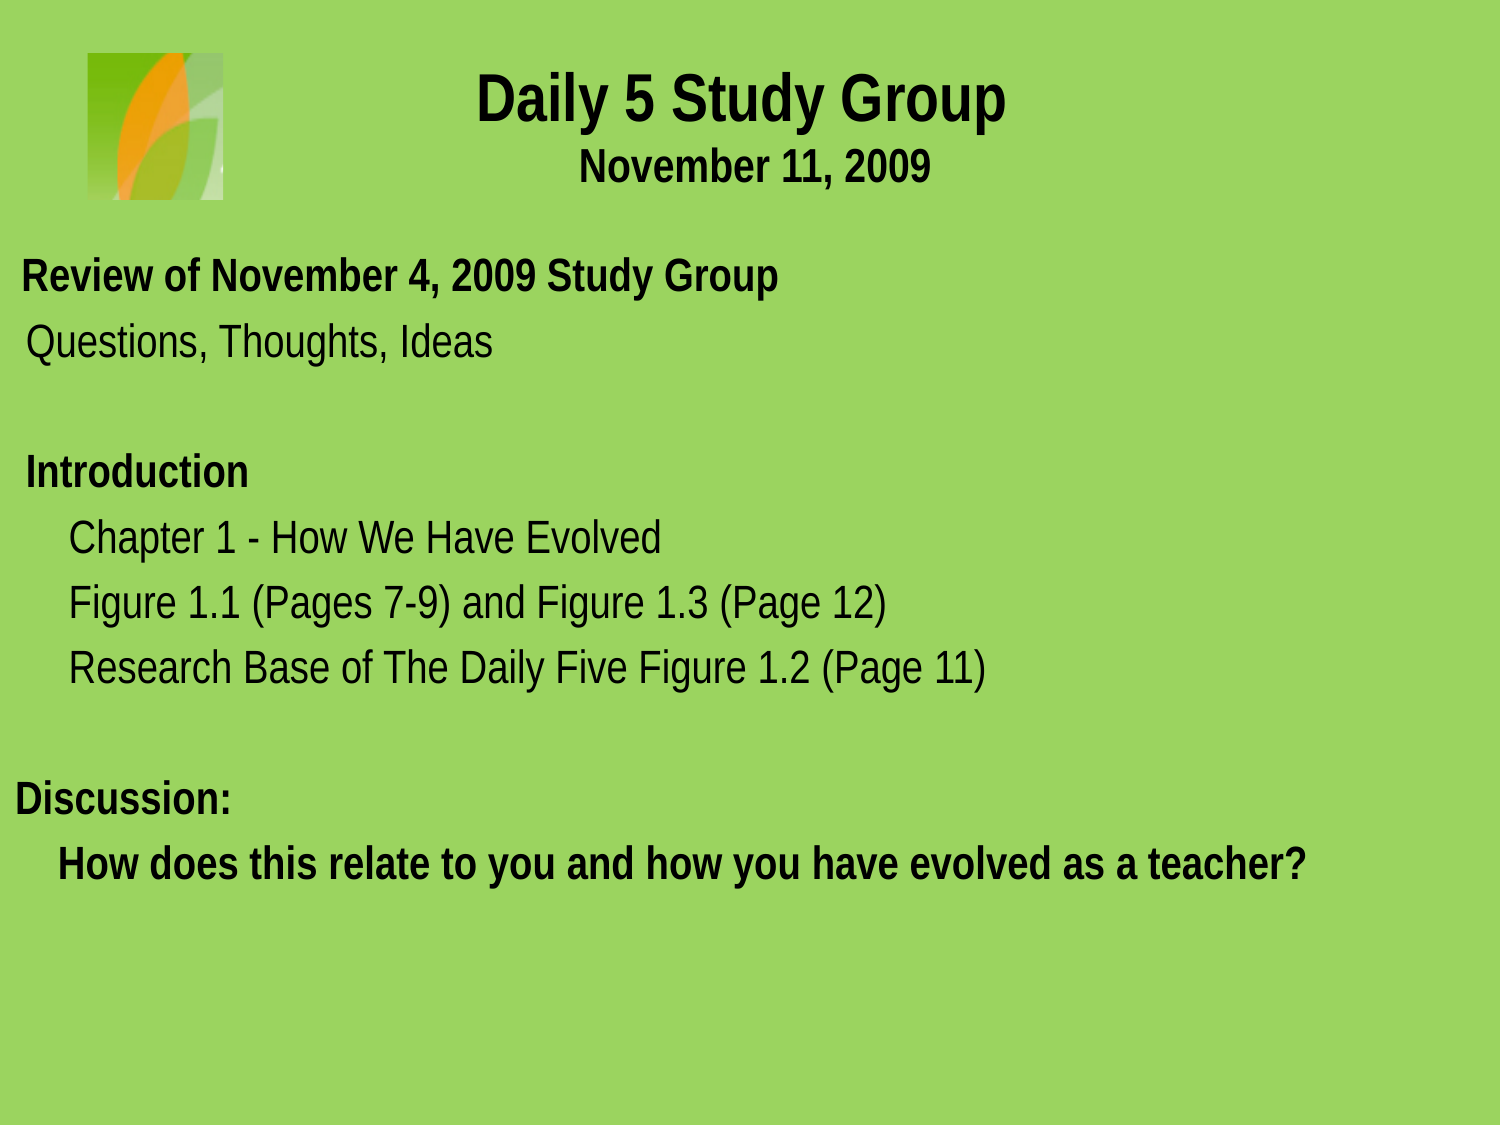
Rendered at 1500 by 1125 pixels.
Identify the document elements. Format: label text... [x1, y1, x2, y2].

title Daily 5 Study Group November 11, 2009 [75, 45, 1425, 200]
picture [87, 53, 224, 201]
list Review of November 4, 2009 Study Group Questions, Thoughts, Ideas Introduction Chapter 1 - How We Have Evolved Figure 1.1 (Pages 7-9) and Figure 1.3 (Page 12) Research Base of The Daily Five Figure 1.2 (Page 11) Discussion: How does this relate to you and how you have evolved as a teacher? [0, 212, 1500, 1125]
